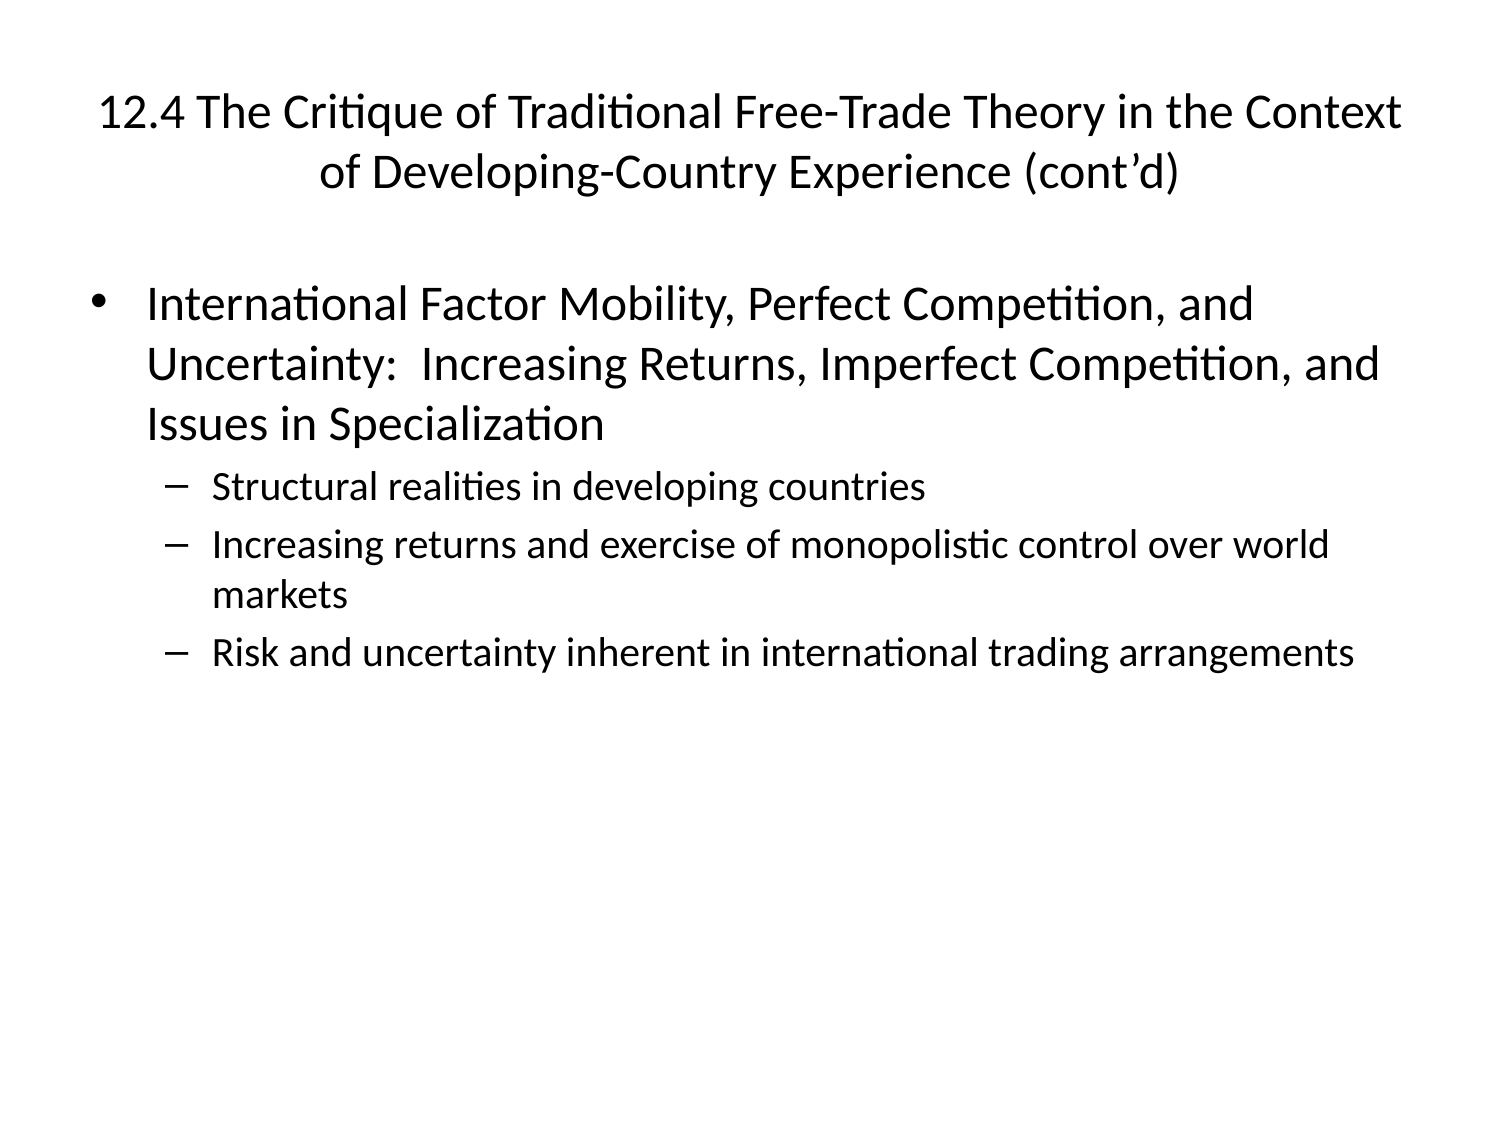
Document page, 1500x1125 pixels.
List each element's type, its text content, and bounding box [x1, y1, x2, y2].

title 12.4 The Critique of Traditional Free-Trade Theory in the Context of Developing-Country Experience (cont’d) [75, 45, 1425, 233]
list International Factor Mobility, Perfect Competition, and Uncertainty: Increasing Returns, Imperfect Competition, and Issues in Specialization Structural realities in developing countries Increasing returns and exercise of monopolistic control over world markets Risk and uncertainty inherent in international trading arrangements [75, 262, 1425, 1005]
